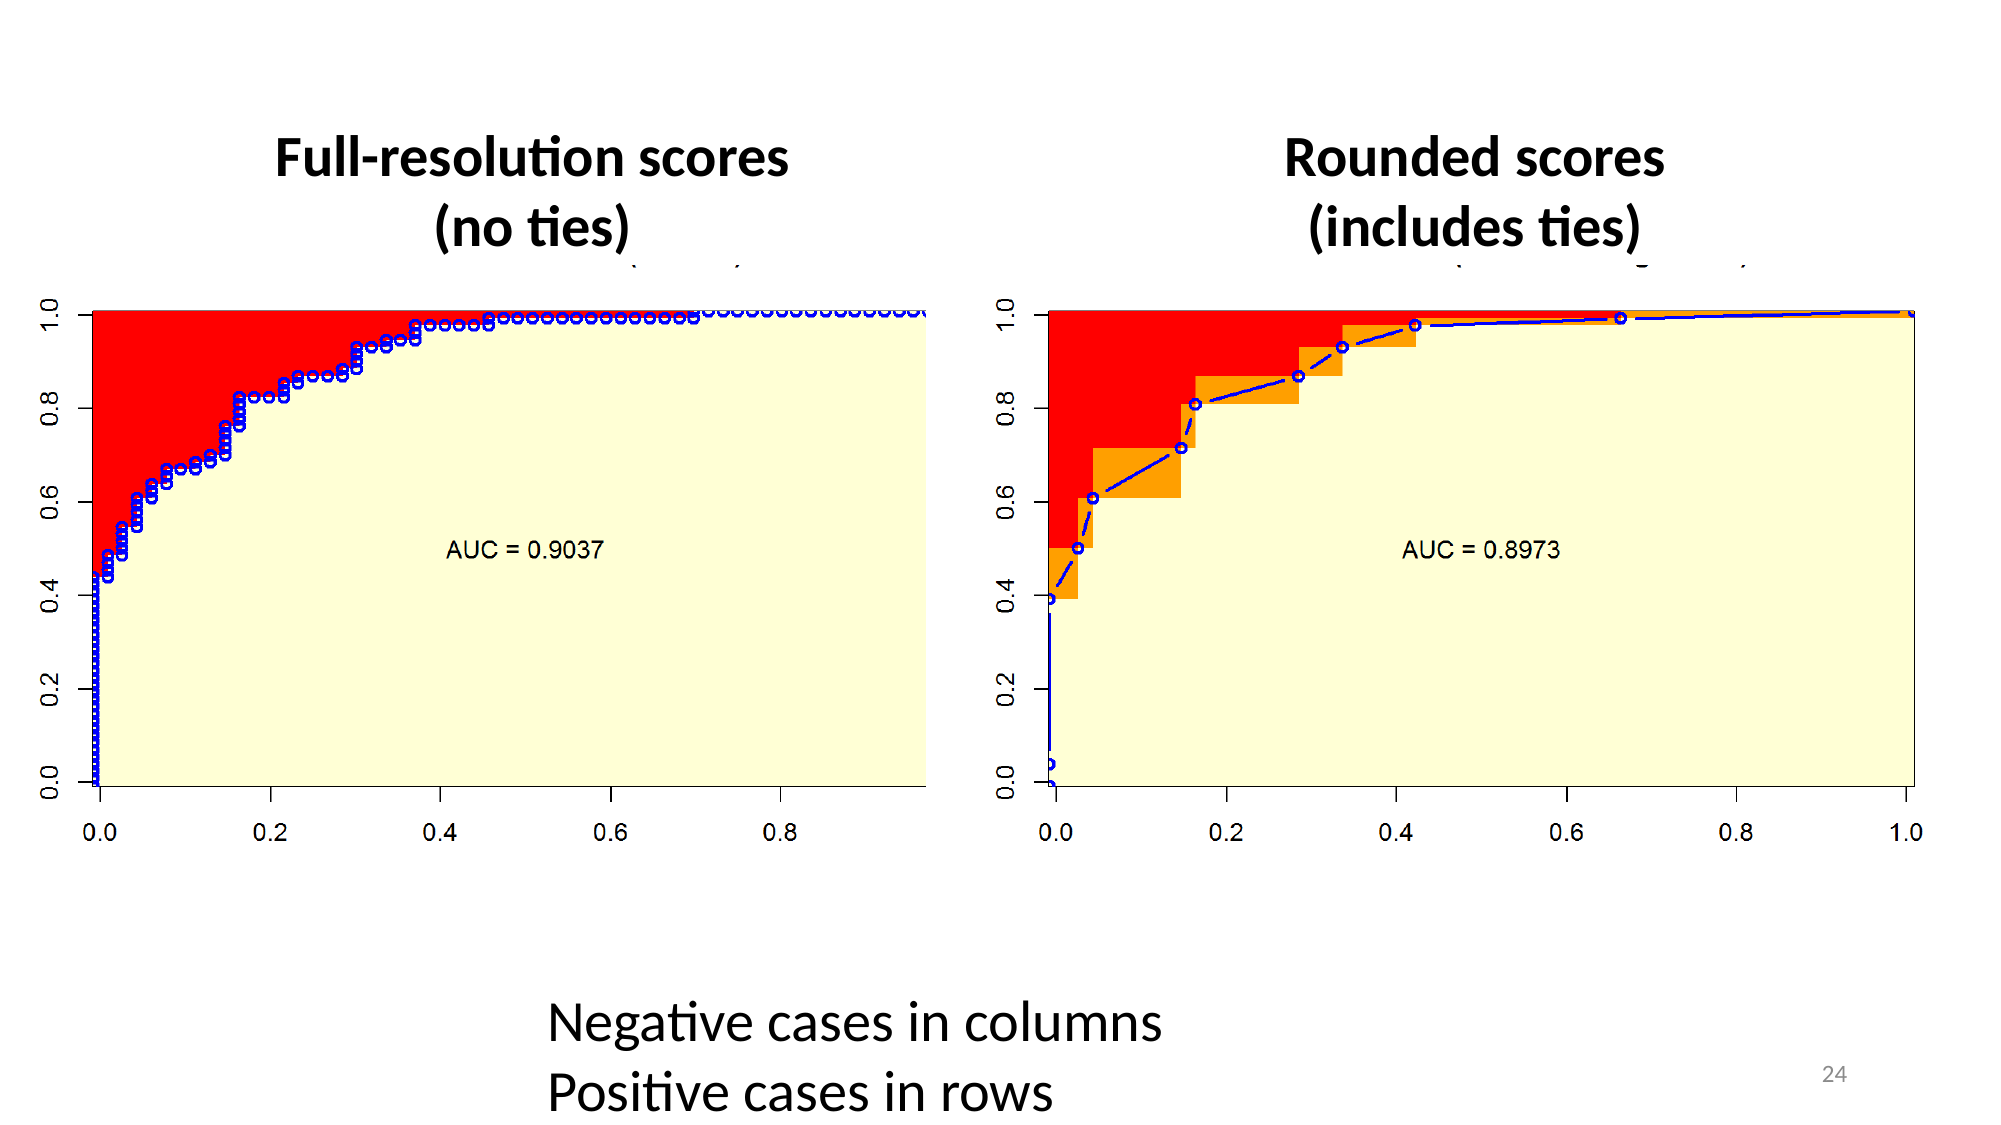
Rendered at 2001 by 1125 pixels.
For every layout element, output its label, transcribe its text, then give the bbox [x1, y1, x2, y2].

text_box Rounded scores (includes ties) [1181, 110, 1770, 188]
slide_number 24 [1413, 1042, 1863, 1103]
text_box Negative cases in columns Positive cases in rows [532, 975, 1413, 1125]
picture [0, 188, 1977, 939]
text_box Full-resolution scores (no ties) [238, 110, 827, 188]
